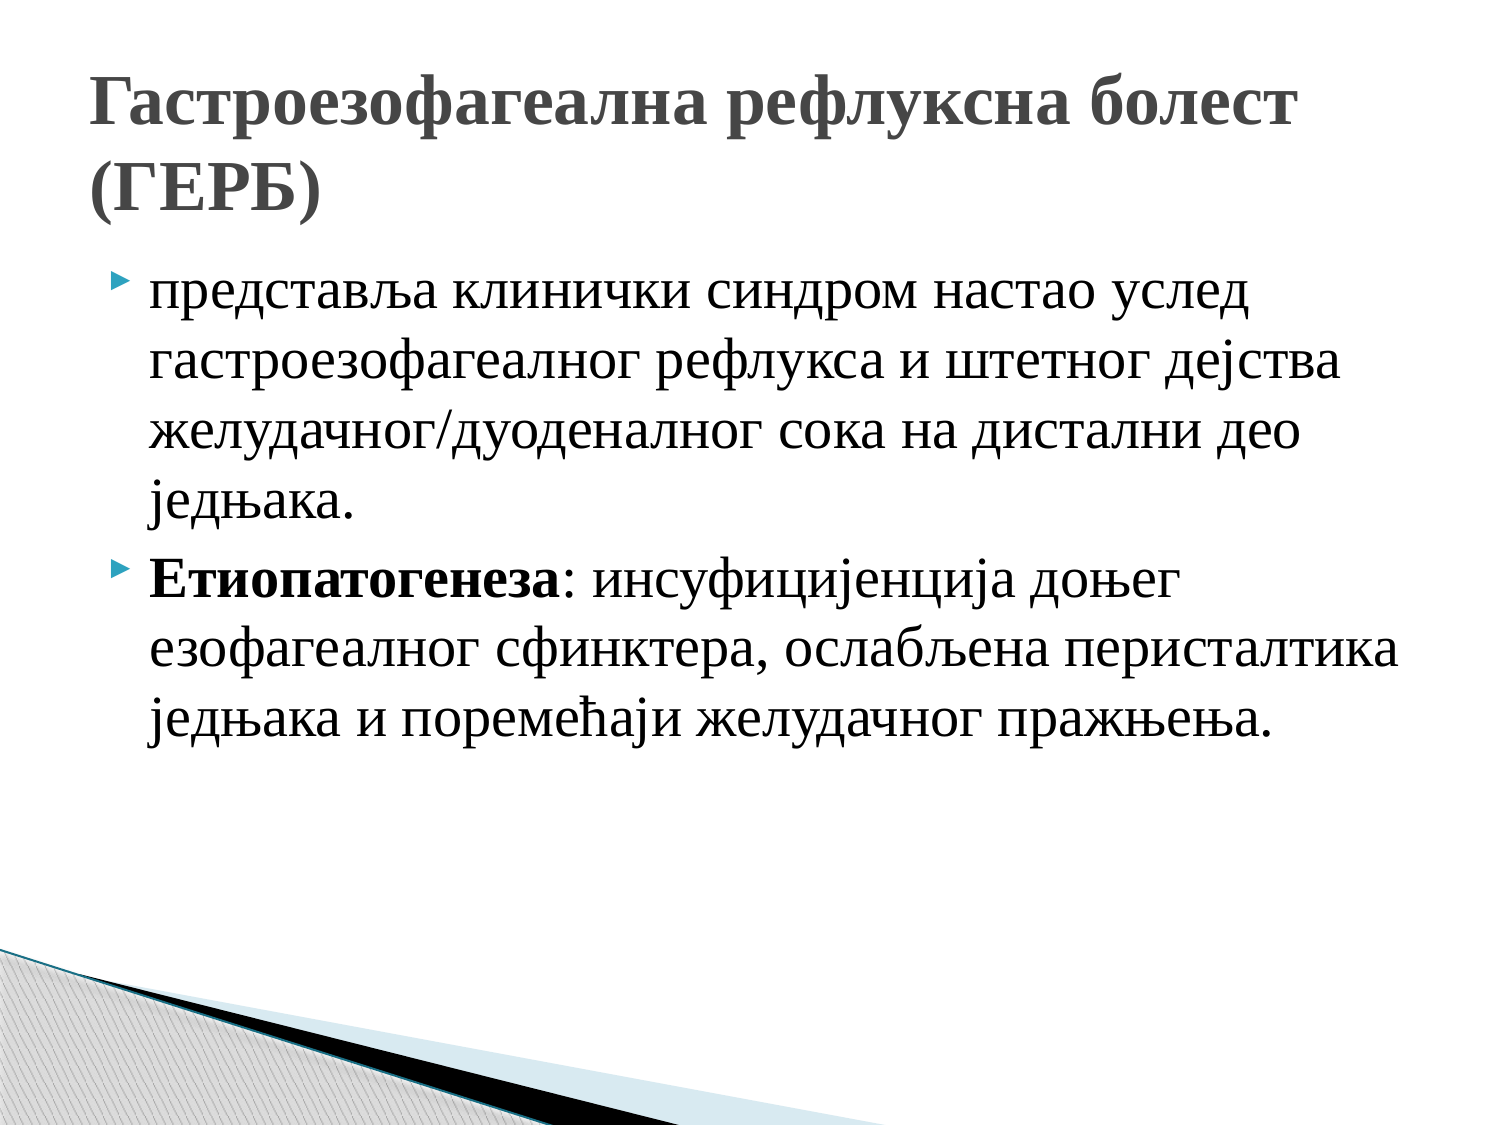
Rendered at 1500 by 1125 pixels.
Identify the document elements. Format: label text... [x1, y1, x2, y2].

list представља клинички синдром настао услед гастроезофагеалног рефлукса и штетног дејства желудачног/дуоденалног сока на дистални део једњака. Етиопатогенеза: инсуфицијенција доњег езофагеалног сфинктера, ослабљена перисталтика једњака и поремећаји желудачног пражњења. [75, 243, 1425, 986]
title Гастроезофагеална рефлуксна болест (ГЕРБ) [75, 45, 1425, 233]
